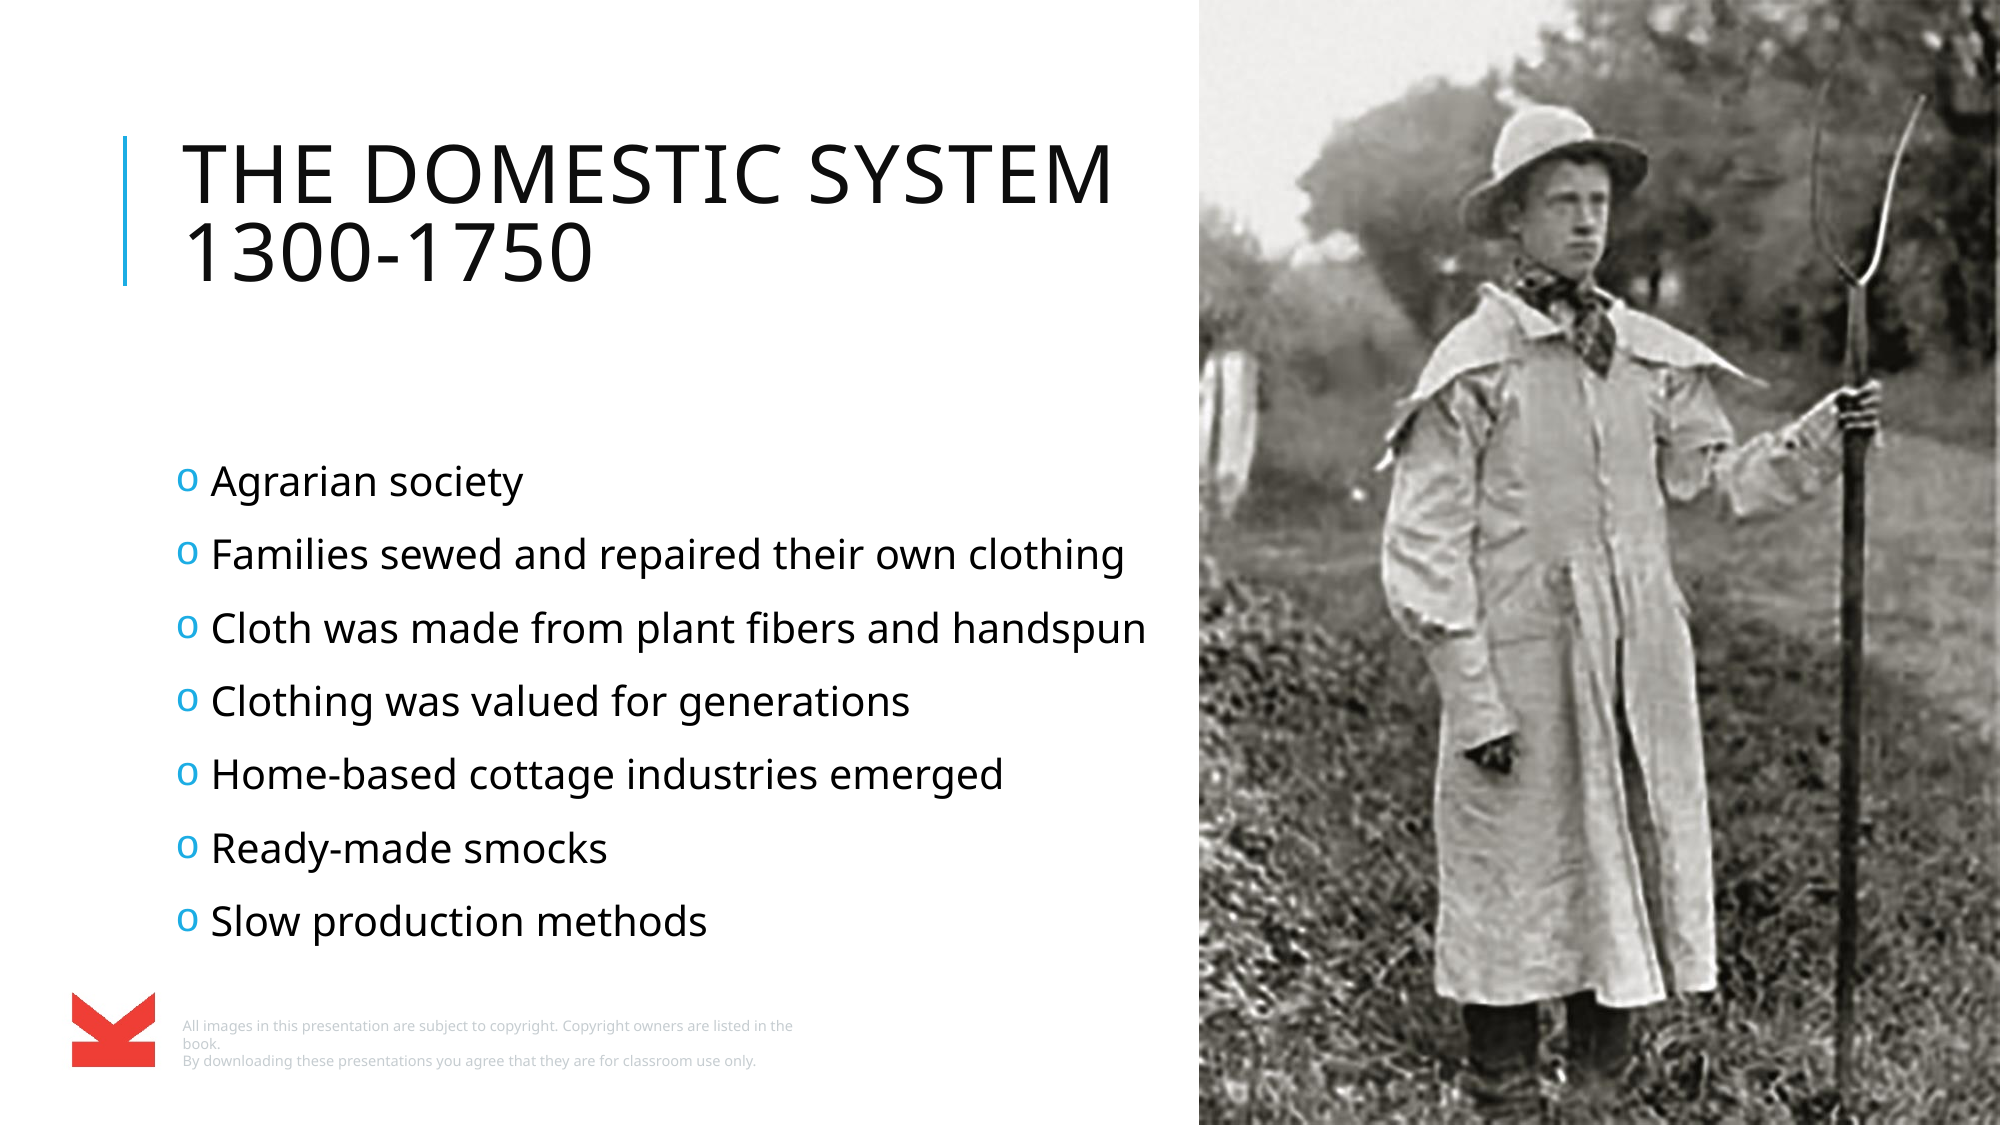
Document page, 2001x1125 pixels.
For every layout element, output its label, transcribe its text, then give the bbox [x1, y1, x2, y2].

list Agrarian society Families sewed and repaired their own clothing Cloth was made from plant fibers and handspun Clothing was valued for generations Home-based cottage industries emerged Ready-made smocks Slow production methods [168, 375, 1164, 1035]
picture [1199, 0, 2000, 1125]
title The Domestic System 1300-1750 [168, 96, 1164, 342]
picture [50, 970, 175, 1095]
text_box All images in this presentation are subject to copyright. Copyright owners are listed in the book. By downloading these presentations you agree that they are for classroom use only. [180, 1009, 843, 1077]
